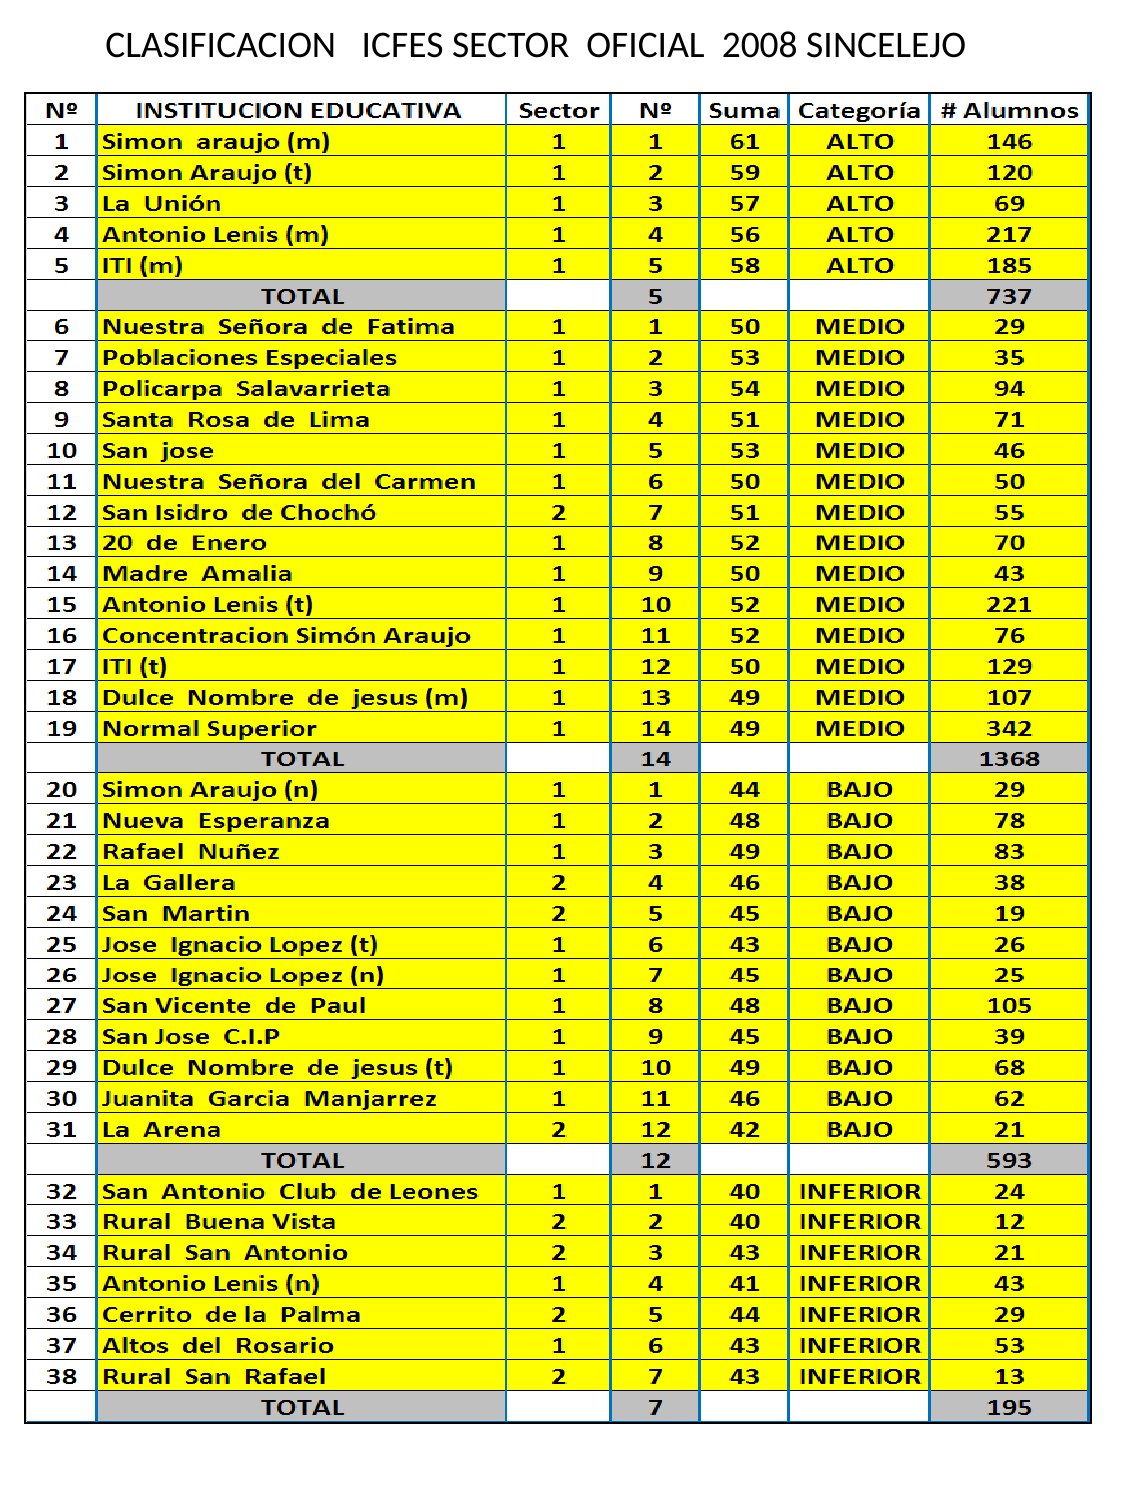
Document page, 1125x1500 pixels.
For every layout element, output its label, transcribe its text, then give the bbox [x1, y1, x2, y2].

text_box CLASIFICACION ICFES SECTOR OFICIAL 2008 SINCELEJO [61, 12, 1011, 73]
picture [26, 93, 1090, 1423]
